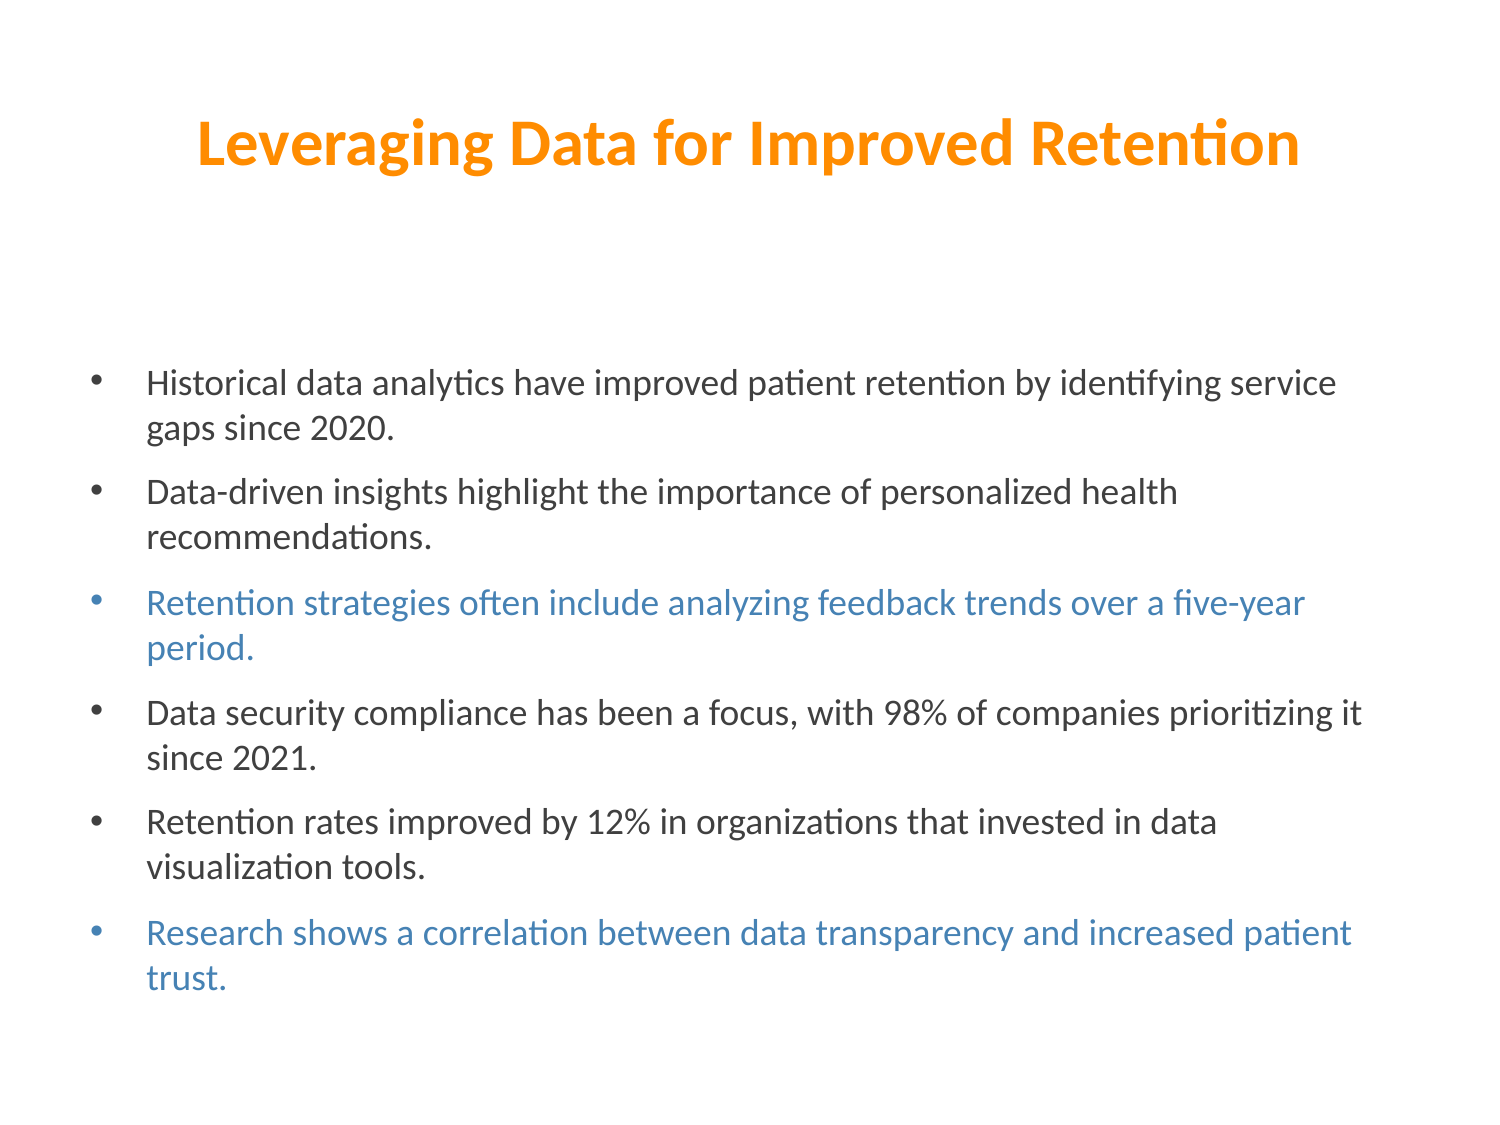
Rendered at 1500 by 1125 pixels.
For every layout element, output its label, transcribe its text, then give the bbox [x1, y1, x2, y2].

list Historical data analytics have improved patient retention by identifying service gaps since 2020. Data-driven insights highlight the importance of personalized health recommendations. Retention strategies often include analyzing feedback trends over a five-year period. Data security compliance has been a focus, with 98% of companies prioritizing it since 2021. Retention rates improved by 12% in organizations that invested in data visualization tools. Research shows a correlation between data transparency and increased patient trust. [75, 262, 1425, 1005]
title Leveraging Data for Improved Retention [75, 45, 1425, 233]
